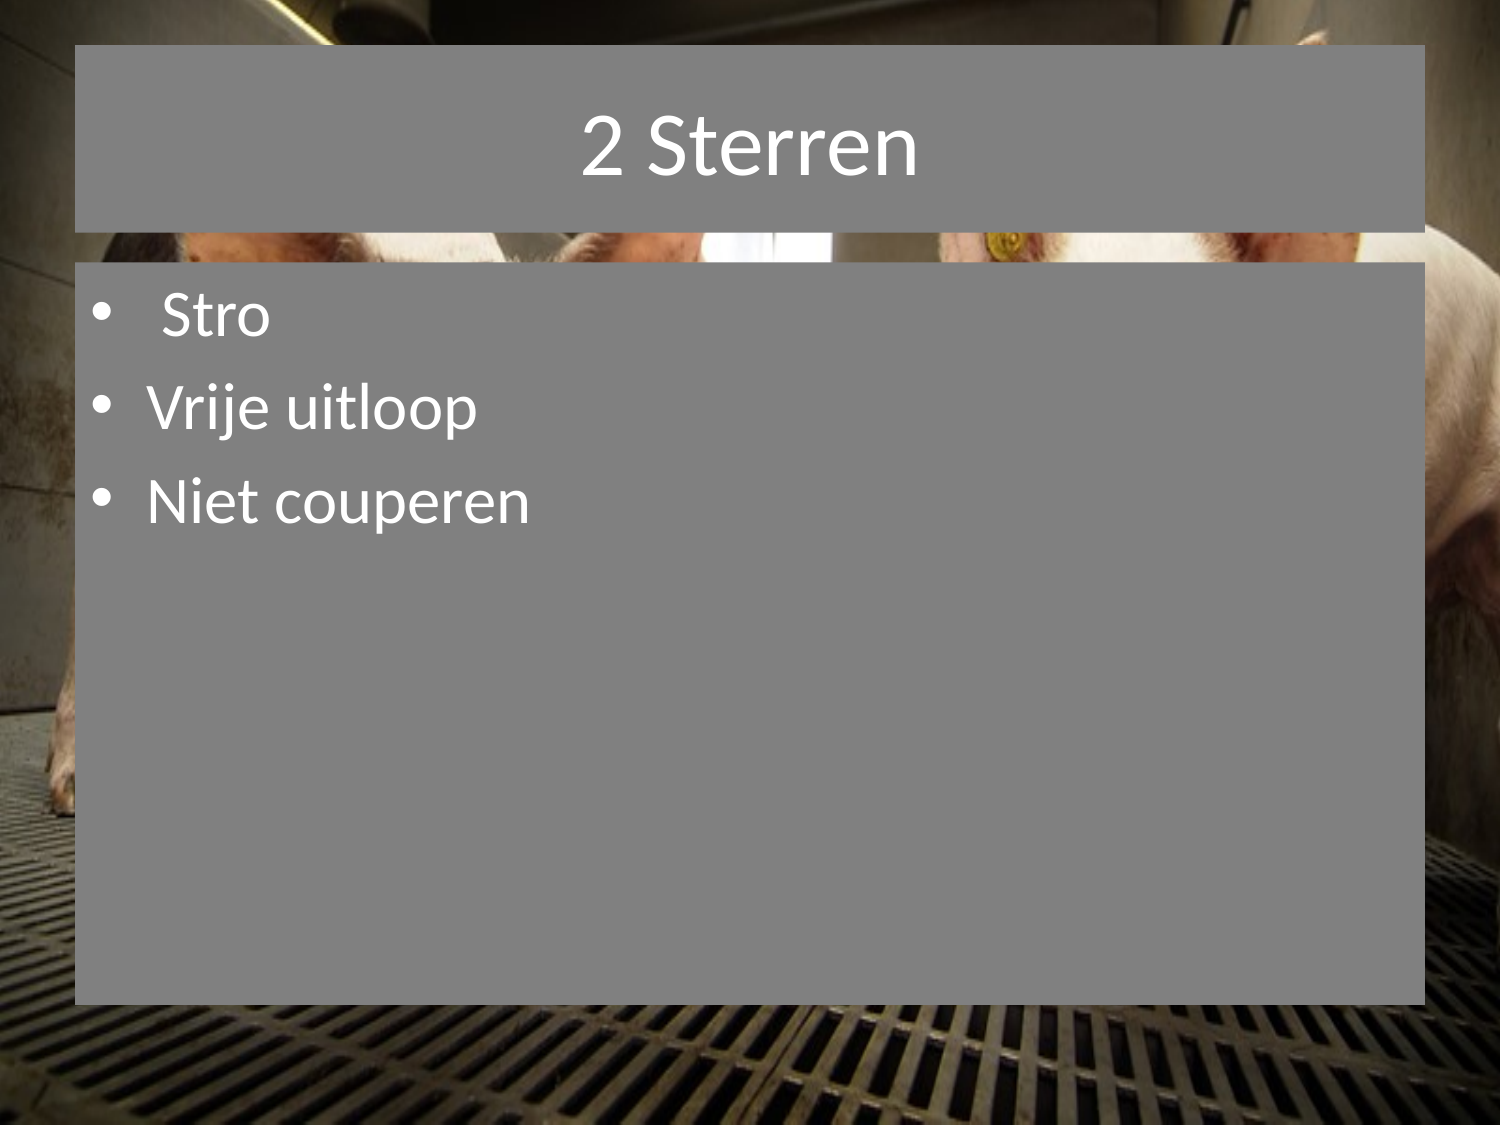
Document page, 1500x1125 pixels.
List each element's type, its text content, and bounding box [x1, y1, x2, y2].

title 2 Sterren [75, 45, 1425, 233]
picture [0, 0, 1500, 1125]
list Stro Vrije uitloop Niet couperen [75, 262, 1425, 1005]
